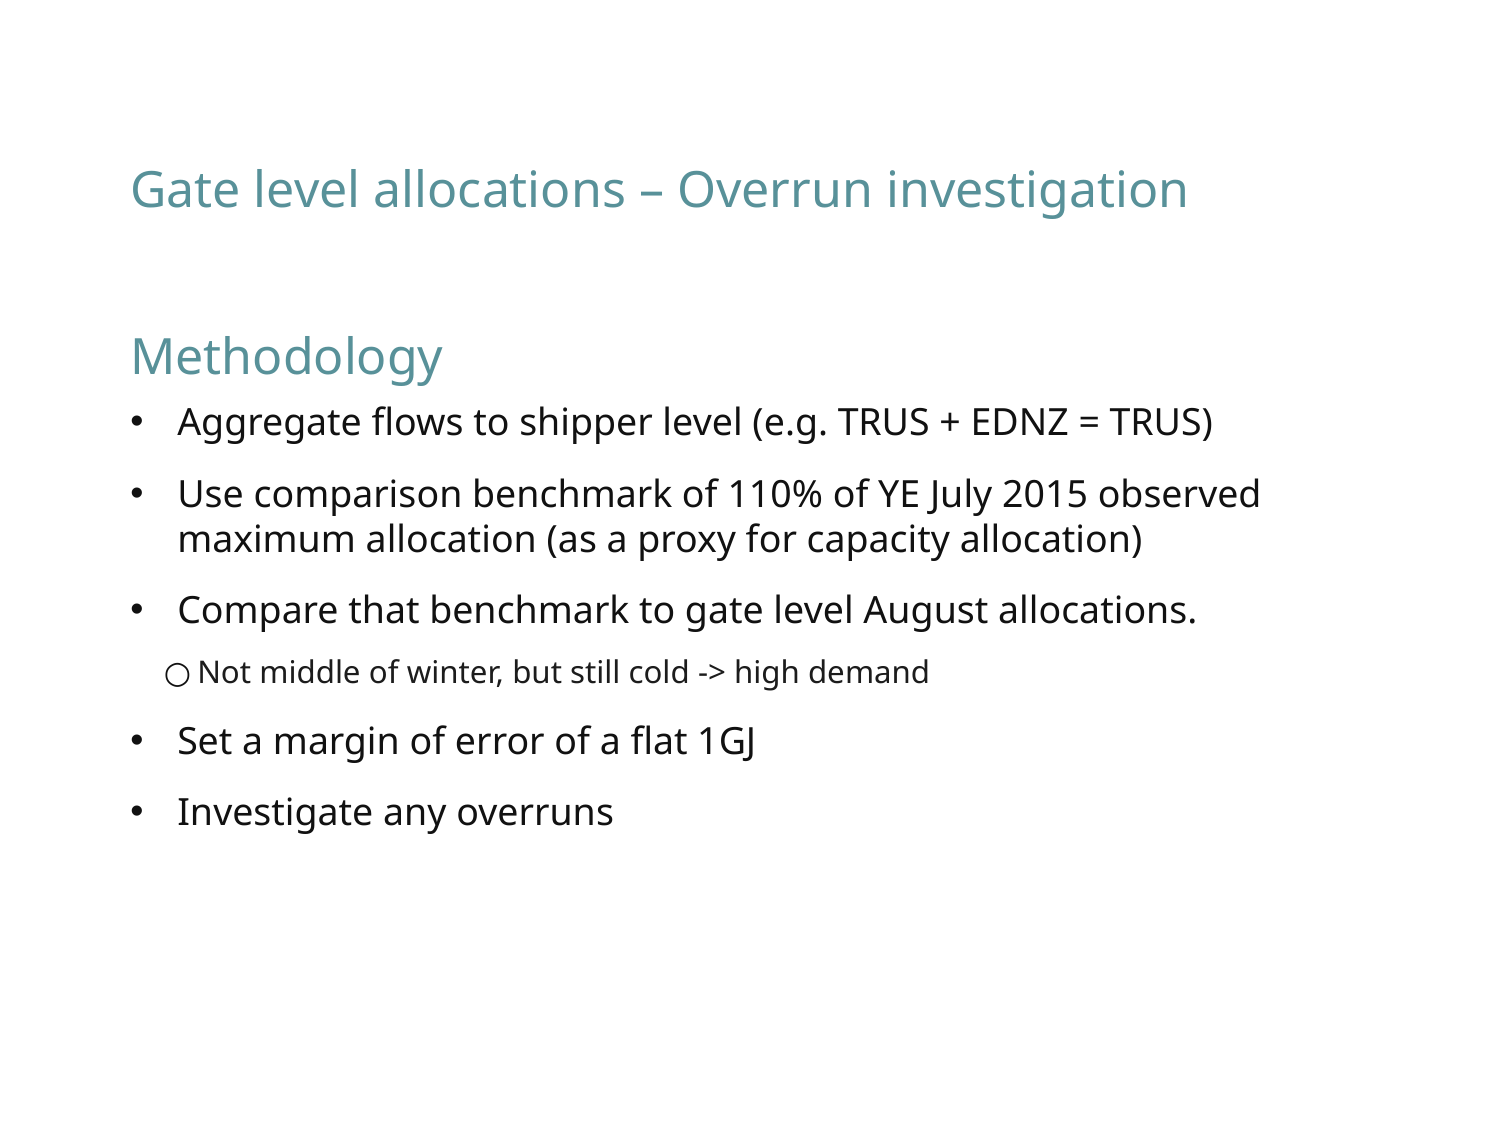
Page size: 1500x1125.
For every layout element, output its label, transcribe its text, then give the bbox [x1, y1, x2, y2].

list Methodology Aggregate flows to shipper level (e.g. TRUS + EDNZ = TRUS) Use comparison benchmark of 110% of YE July 2015 observed maximum allocation (as a proxy for capacity allocation) Compare that benchmark to gate level August allocations. Not middle of winter, but still cold -> high demand Set a margin of error of a flat 1GJ Investigate any overruns [130, 324, 1371, 997]
title Gate level allocations – Overrun investigation [130, 89, 1270, 278]
